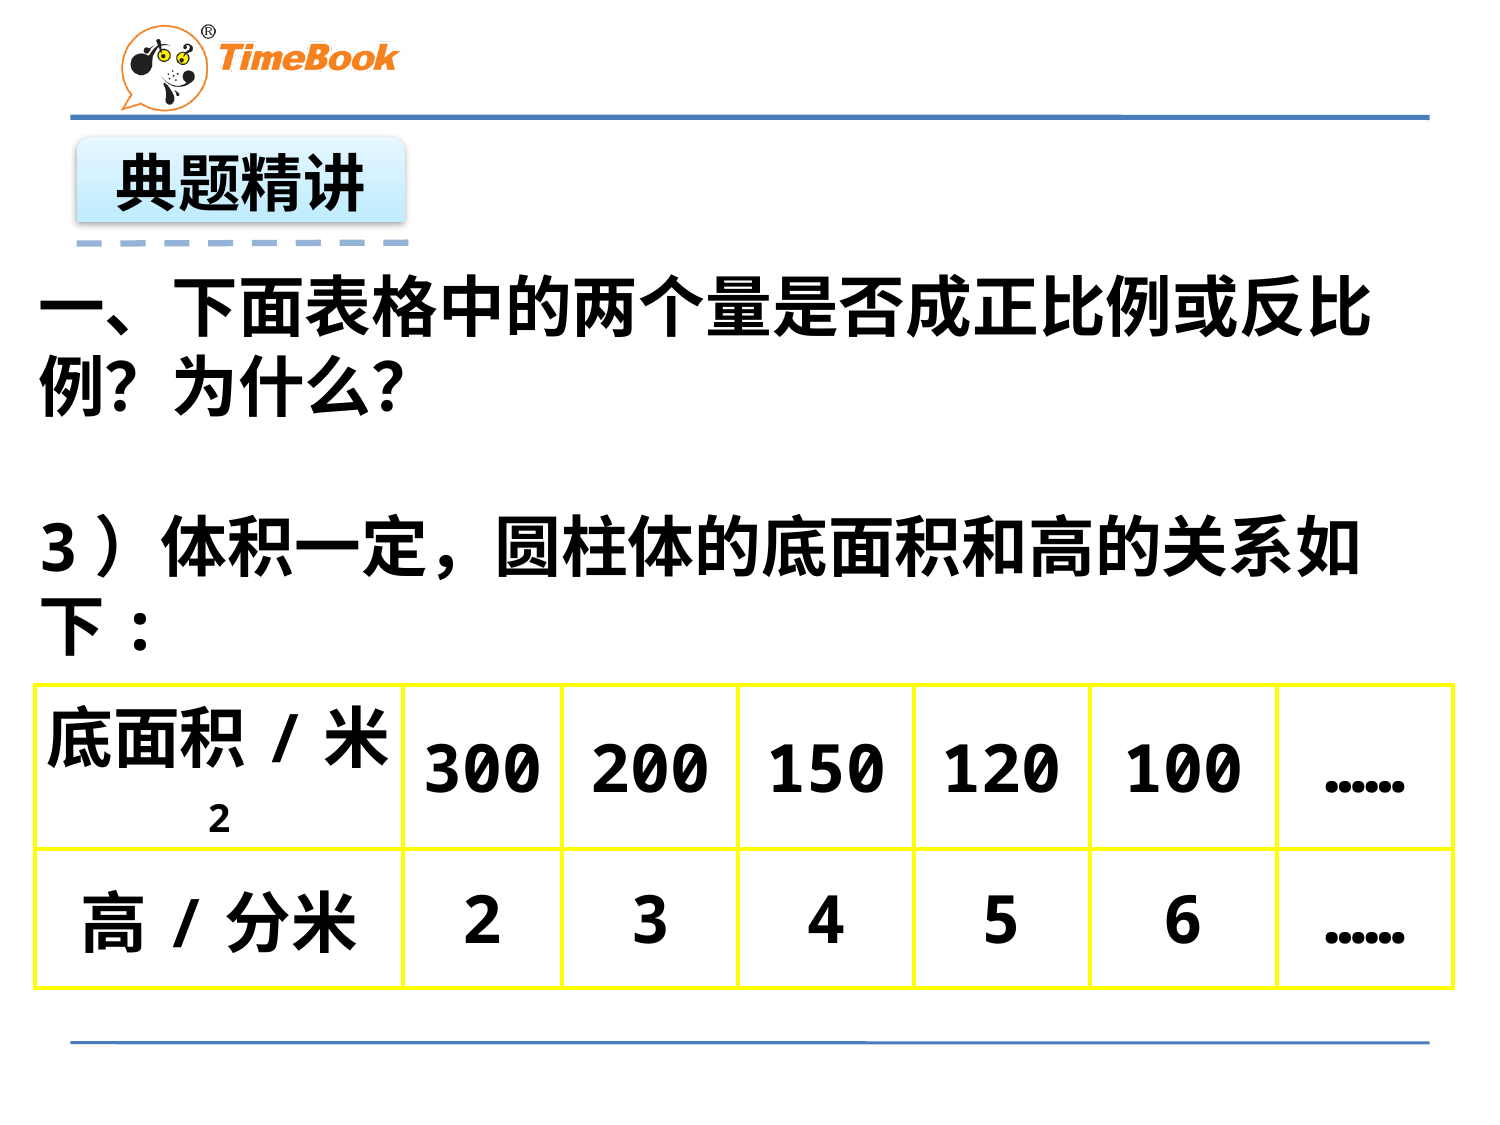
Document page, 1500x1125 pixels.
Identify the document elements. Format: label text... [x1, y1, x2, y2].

table_header 150 [740, 687, 912, 847]
table_cell 3 [564, 851, 736, 986]
table_cell 5 [916, 851, 1088, 986]
table_header 底面积/米2 [37, 687, 401, 847]
picture [118, 22, 408, 113]
table_cell 6 [1092, 851, 1275, 986]
table_header …… [1279, 687, 1451, 847]
table_header 200 [564, 687, 736, 847]
table_header 300 [405, 687, 560, 847]
table_header 120 [916, 687, 1088, 847]
table_cell 2 [405, 851, 560, 986]
table_cell …… [1279, 851, 1451, 986]
table_header 100 [1092, 687, 1275, 847]
text_box 一、下面表格中的两个量是否成正比例或反比 例？为什么？ 3）体积一定，圆柱体的底面积和高的关系如下: [23, 257, 1477, 672]
table_cell 4 [740, 851, 912, 986]
table_cell 高/分米 [37, 851, 401, 986]
text_box 典题精讲 [75, 136, 406, 223]
